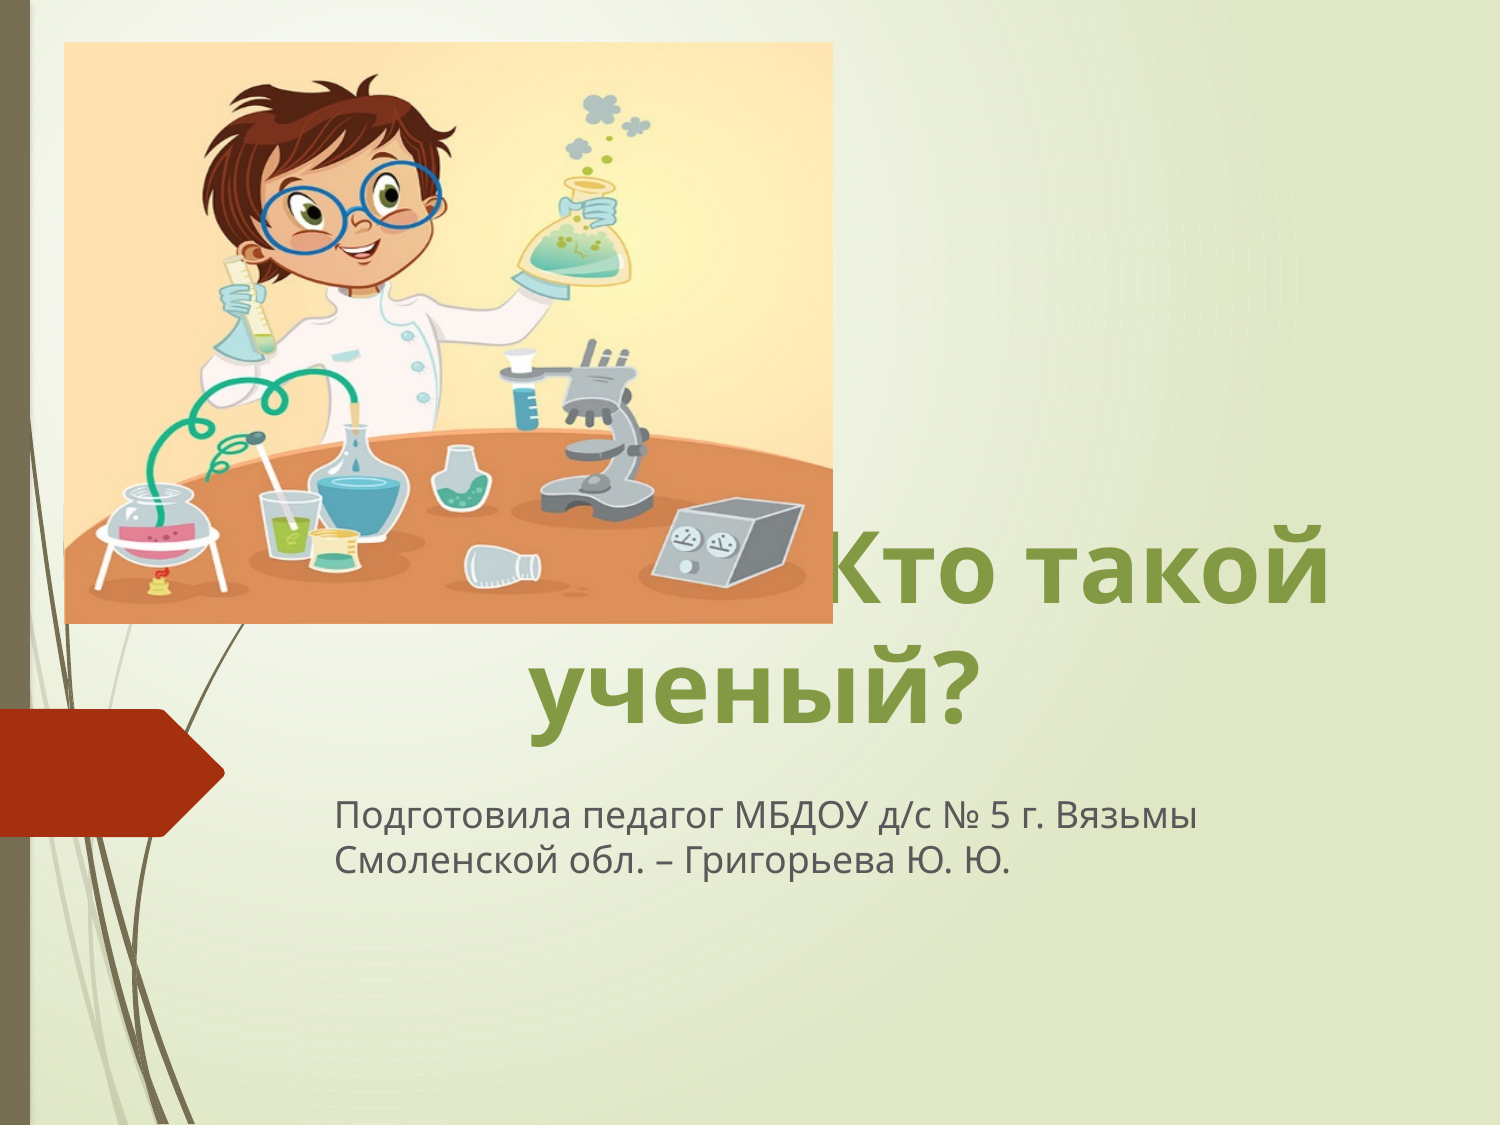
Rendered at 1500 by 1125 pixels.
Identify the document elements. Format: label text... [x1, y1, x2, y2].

title Кто такой ученый? [513, 491, 1402, 752]
subtitle Подготовила педагог МБДОУ д/с № 5 г. Вязьмы Смоленской обл. – Григорьева Ю. Ю. [318, 783, 1402, 969]
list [64, 42, 833, 624]
